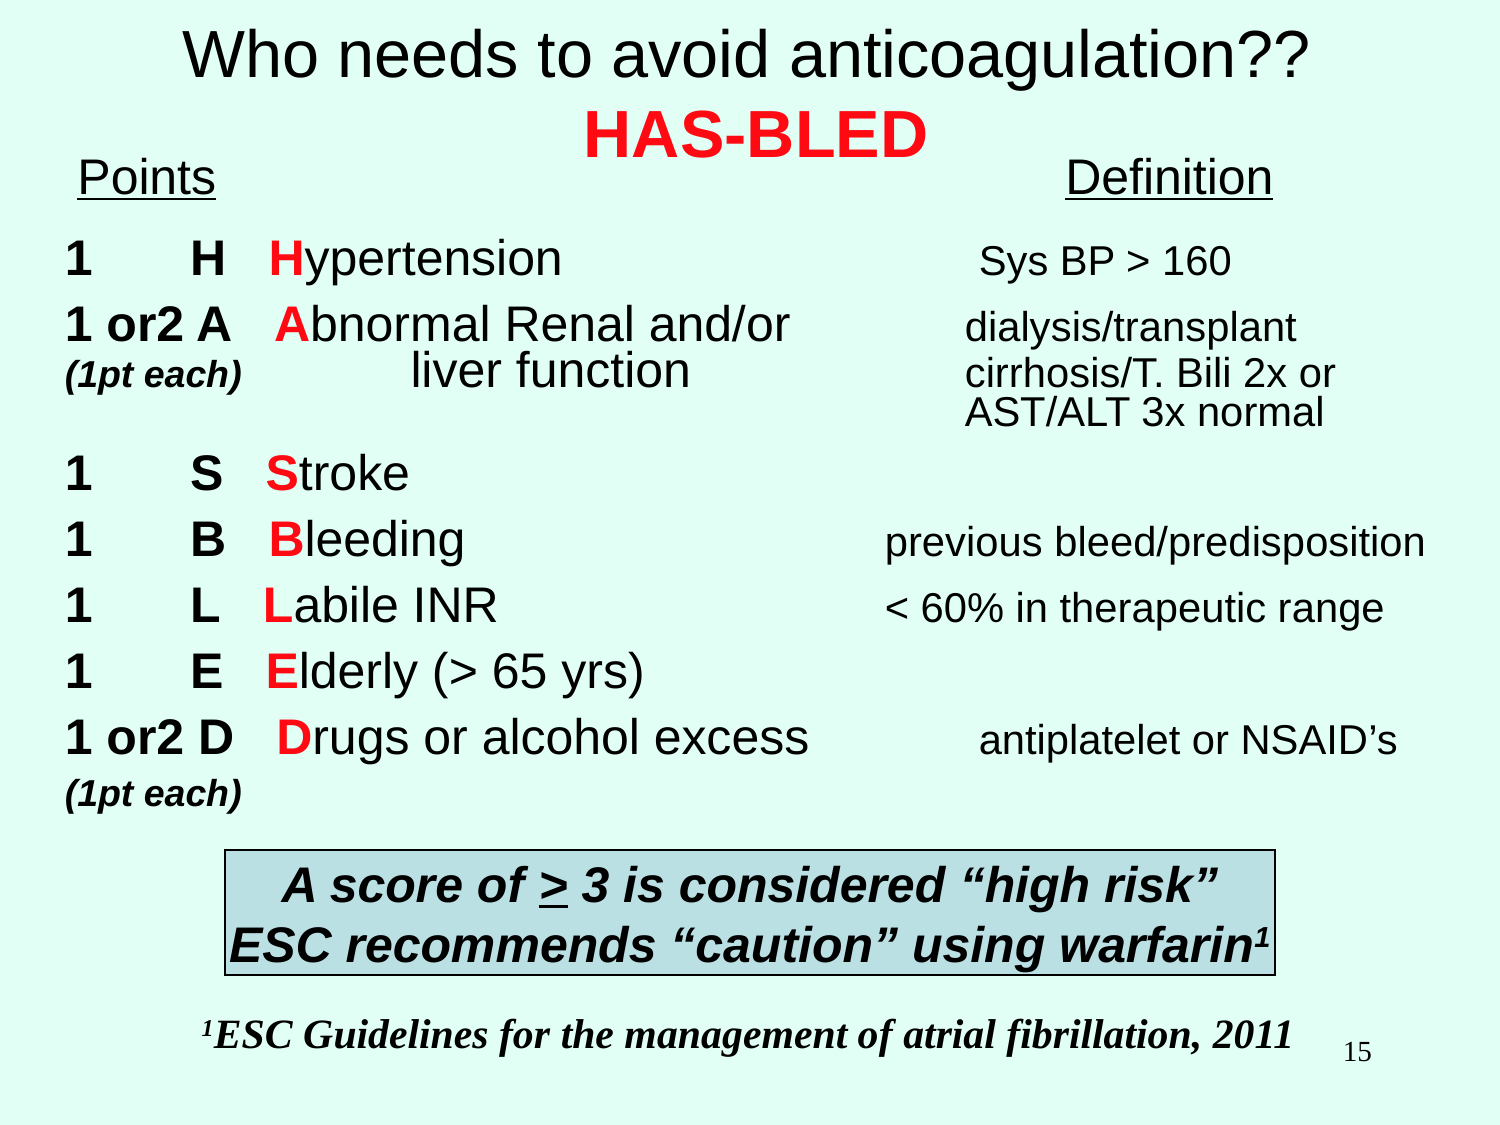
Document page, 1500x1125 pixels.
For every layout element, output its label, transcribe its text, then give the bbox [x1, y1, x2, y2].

text_box 1ESC Guidelines for the management of atrial fibrillation, 2011 [186, 999, 1310, 1065]
title Who needs to avoid anticoagulation?? HAS-BLED [87, 0, 1425, 183]
slide_number 15 [1074, 1025, 1388, 1100]
text_box Points [62, 137, 232, 213]
text_box 1 H Hypertension Sys BP > 160 1 or2 A Abnormal Renal and/or dialysis/transplant (1pt each) liver function cirrhosis/T. Bili 2x or AST/ALT 3x normal 1 S Stroke 1 B Bleeding previous bleed/predisposition 1 L Labile INR < 60% in therapeutic range 1 E Elderly (> 65 yrs) 1 or2 D Drugs or alcohol excess antiplatelet or NSAID’s (1pt each) [49, 212, 1500, 821]
text_box Definition [1050, 137, 1289, 213]
text_box A score of > 3 is considered “high risk” ESC recommends “caution” using warfarin1 [224, 849, 1275, 975]
